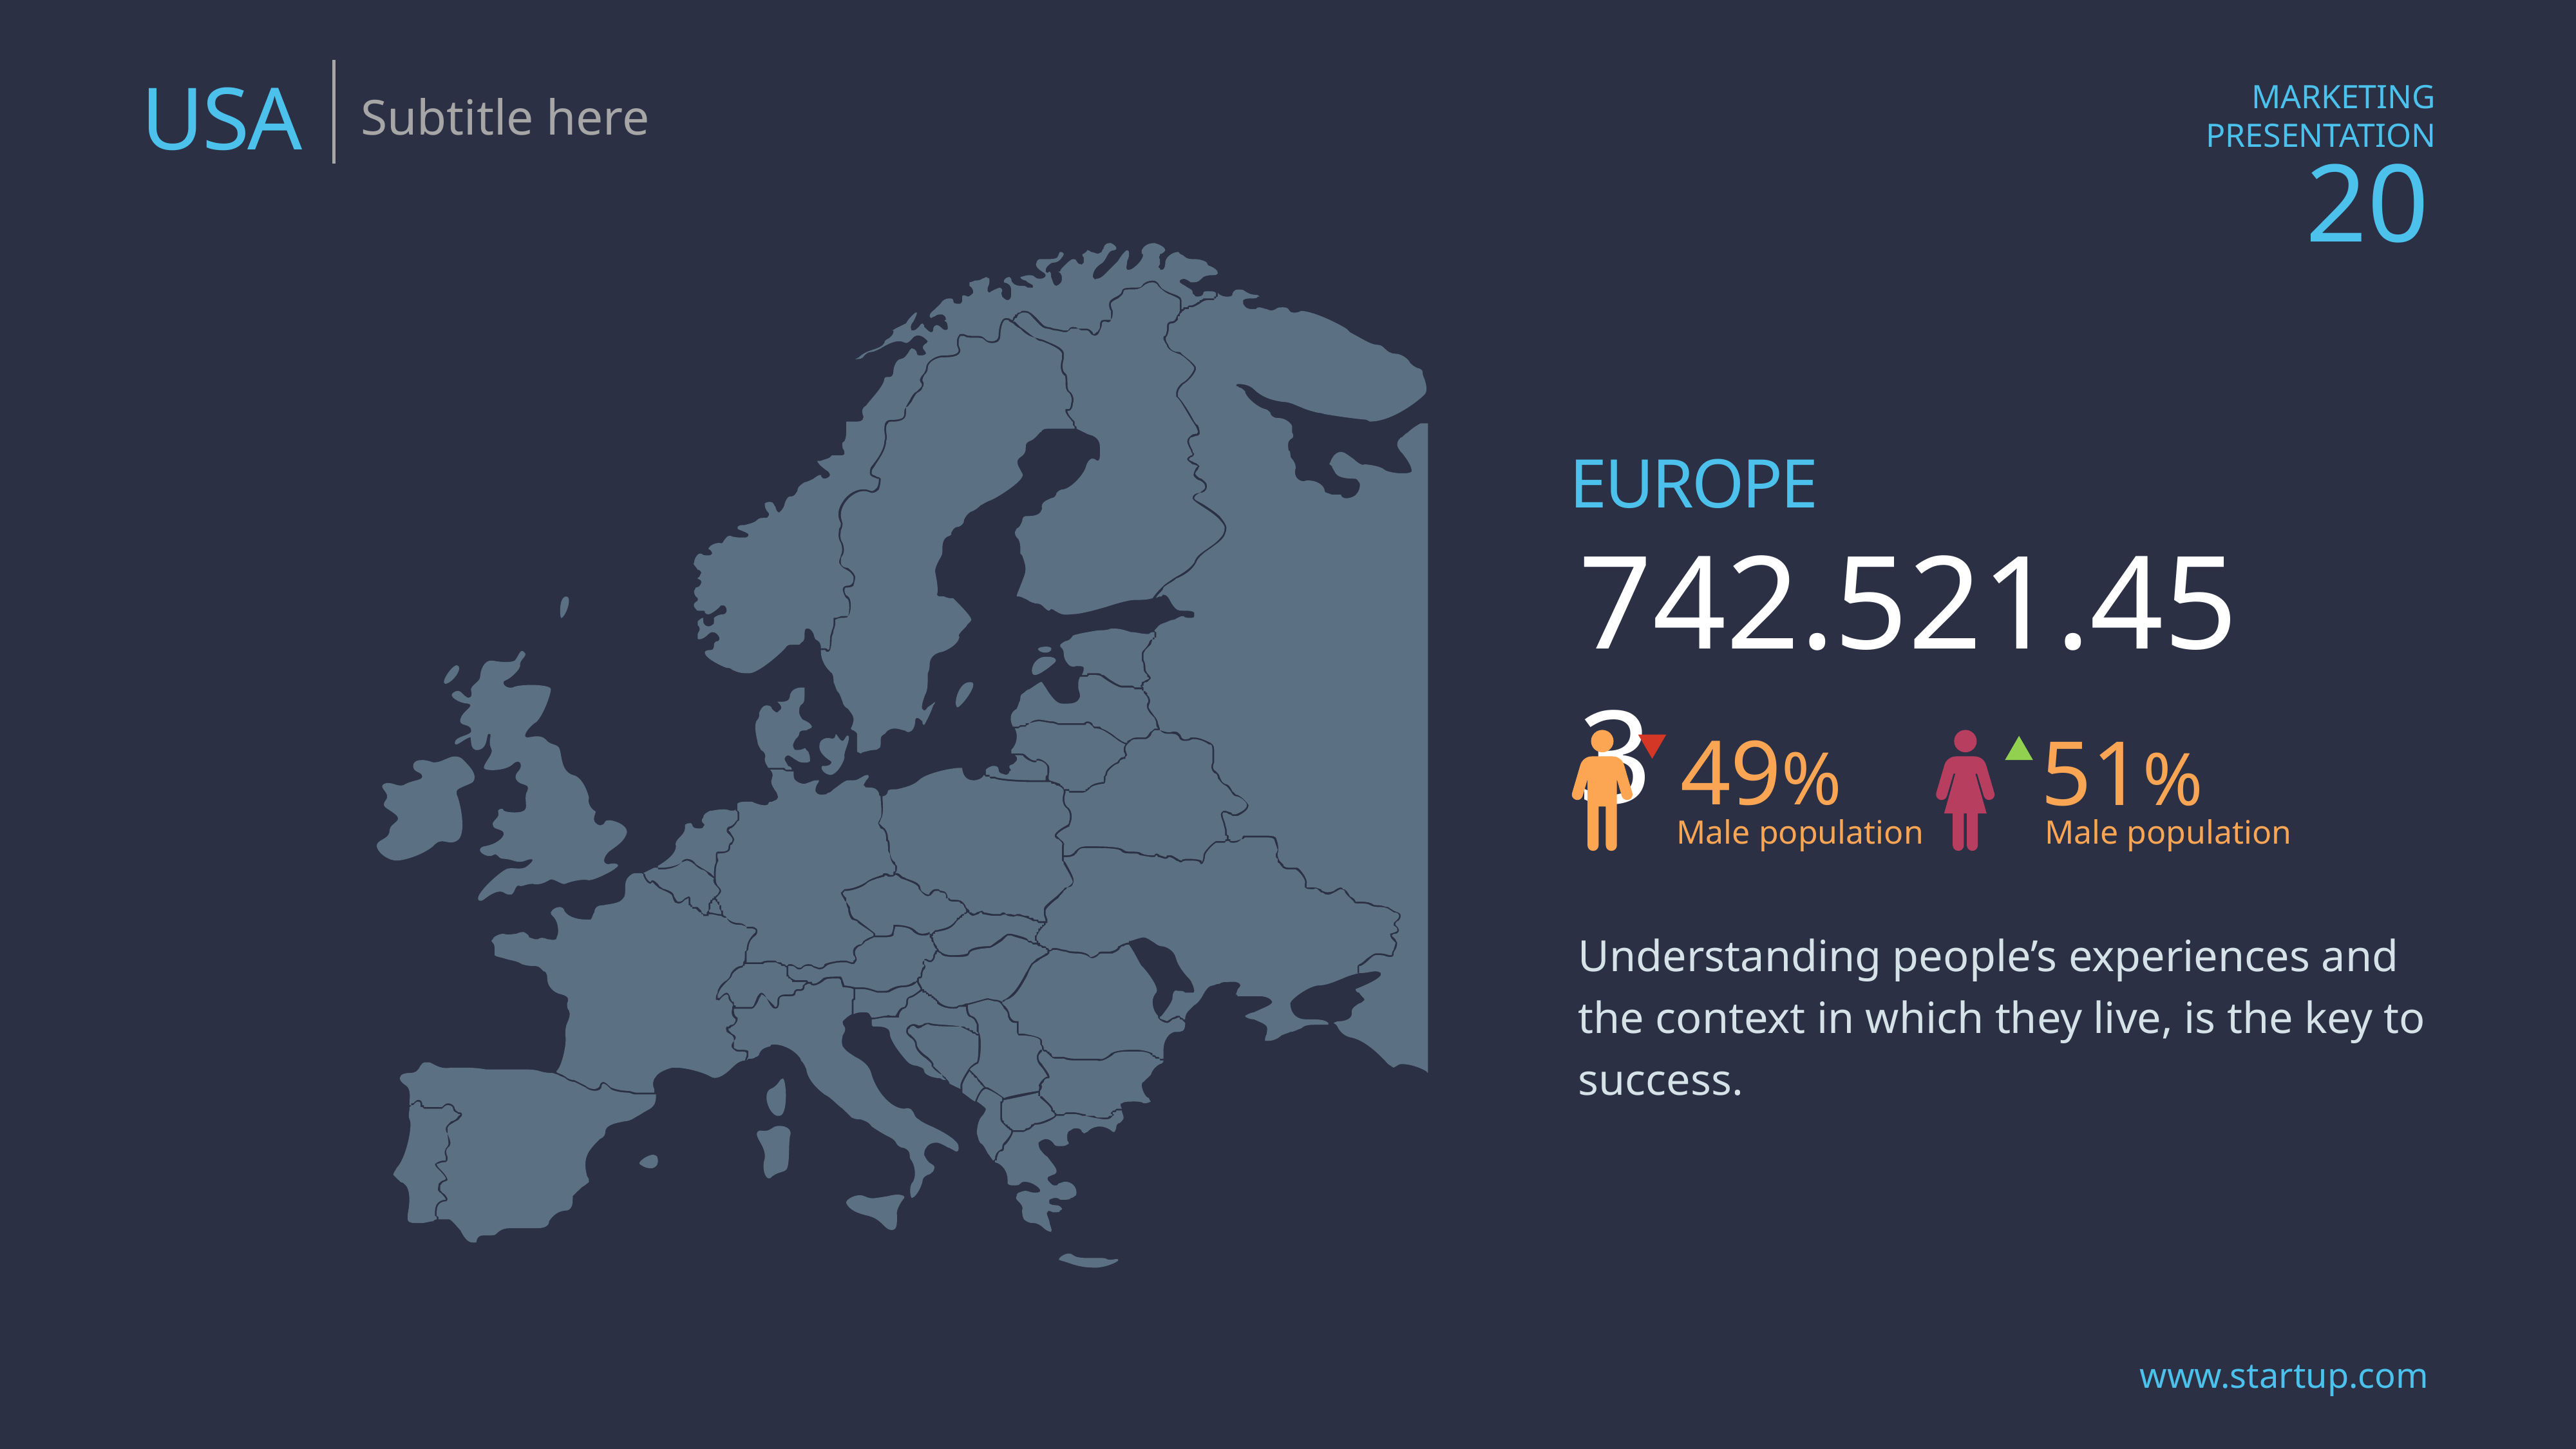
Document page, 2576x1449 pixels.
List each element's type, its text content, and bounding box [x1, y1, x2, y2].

text_box [2003, 734, 2034, 761]
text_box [1935, 730, 1996, 851]
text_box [375, 243, 1428, 1269]
text_box USA [141, 63, 303, 167]
text_box Male population [2045, 811, 2292, 851]
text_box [1571, 730, 1634, 851]
text_box 49% [1680, 716, 1842, 823]
text_box Understanding people’s experiences and the context in which they live, is the key to success. [1578, 918, 2429, 1104]
text_box 742.521.453 [1569, 515, 2302, 835]
text_box Subtitle here [351, 81, 659, 149]
text_box 51% [2041, 716, 2203, 823]
text_box EUROPE [1569, 440, 1819, 522]
text_box [1636, 734, 1668, 761]
text_box Male population [1676, 811, 1924, 851]
